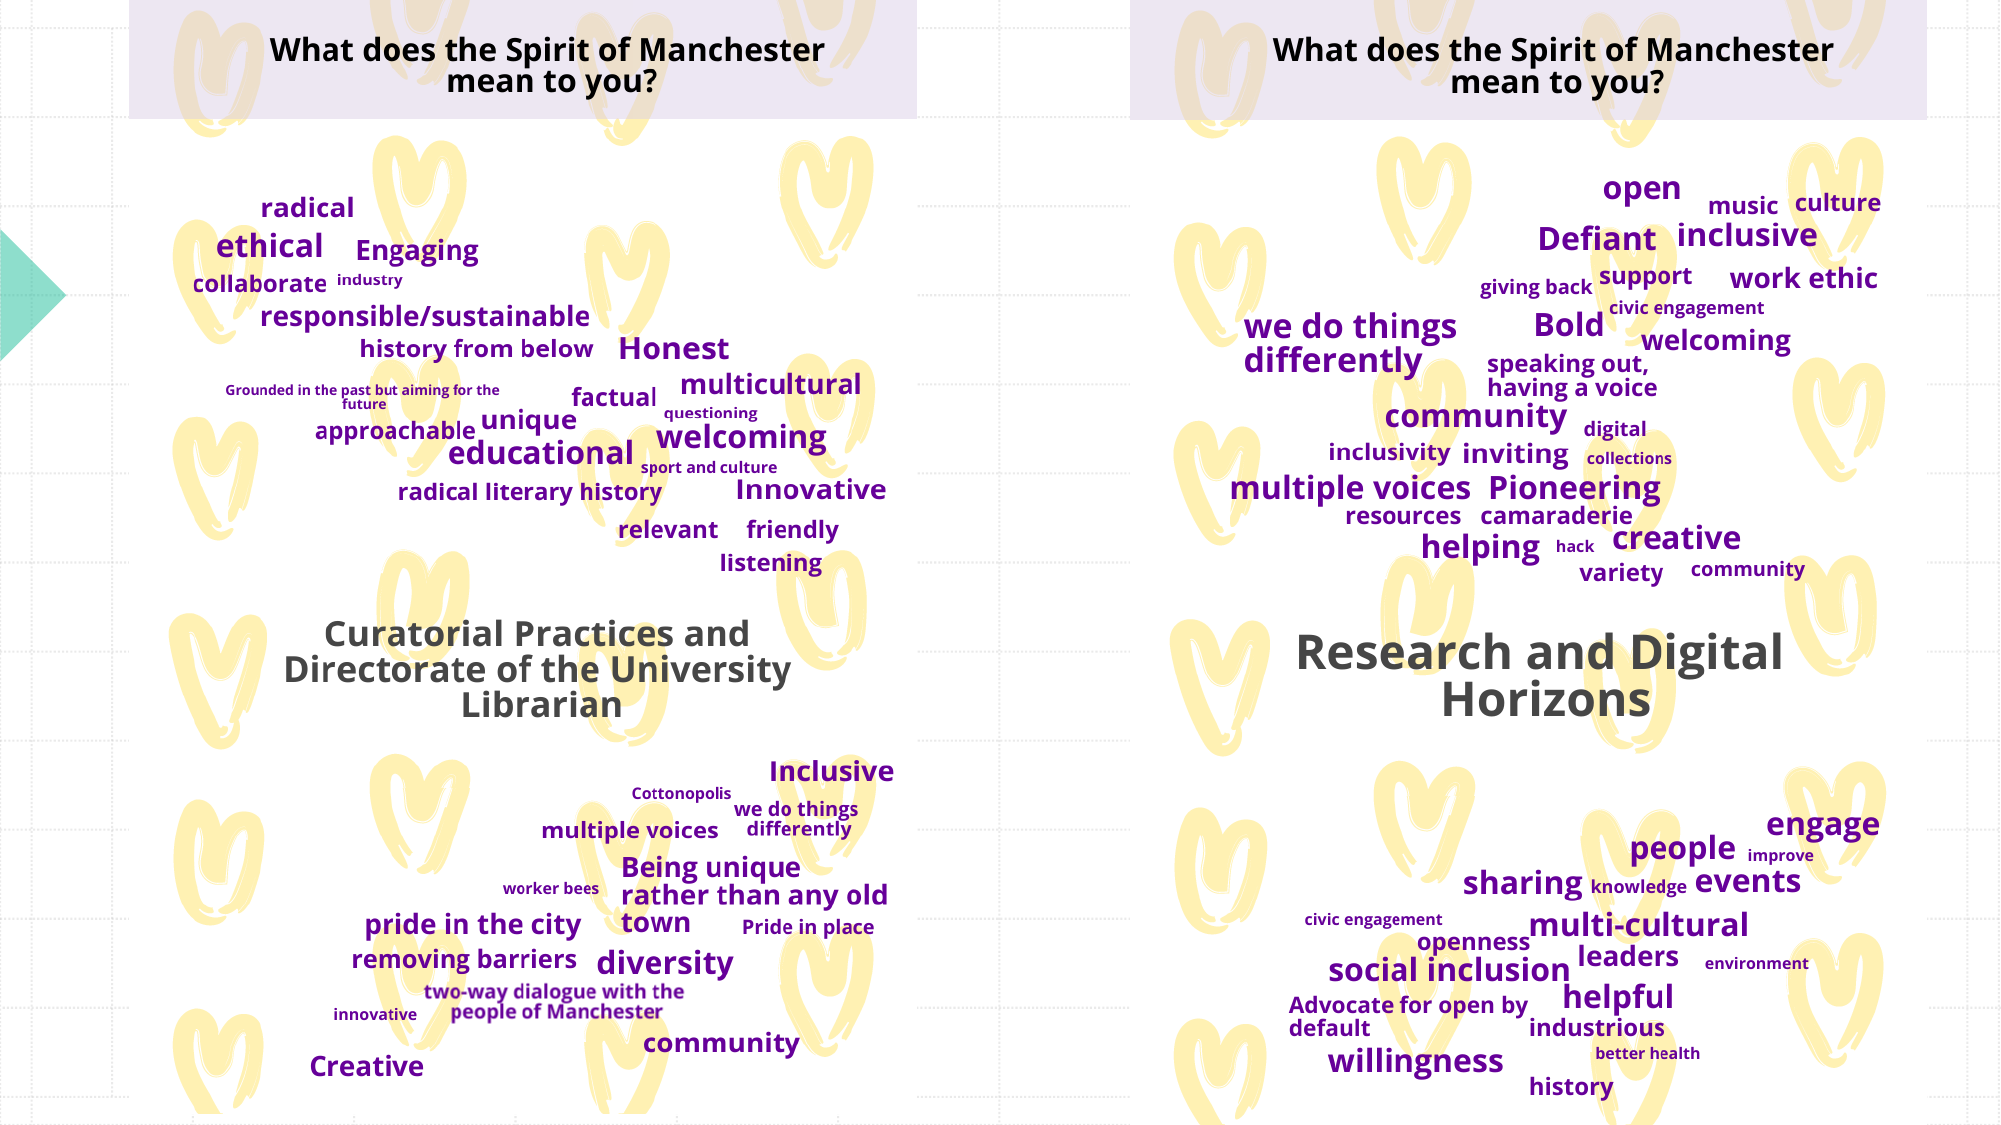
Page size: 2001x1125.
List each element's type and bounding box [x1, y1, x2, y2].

picture [1130, 0, 1927, 1125]
list [129, 0, 917, 1114]
